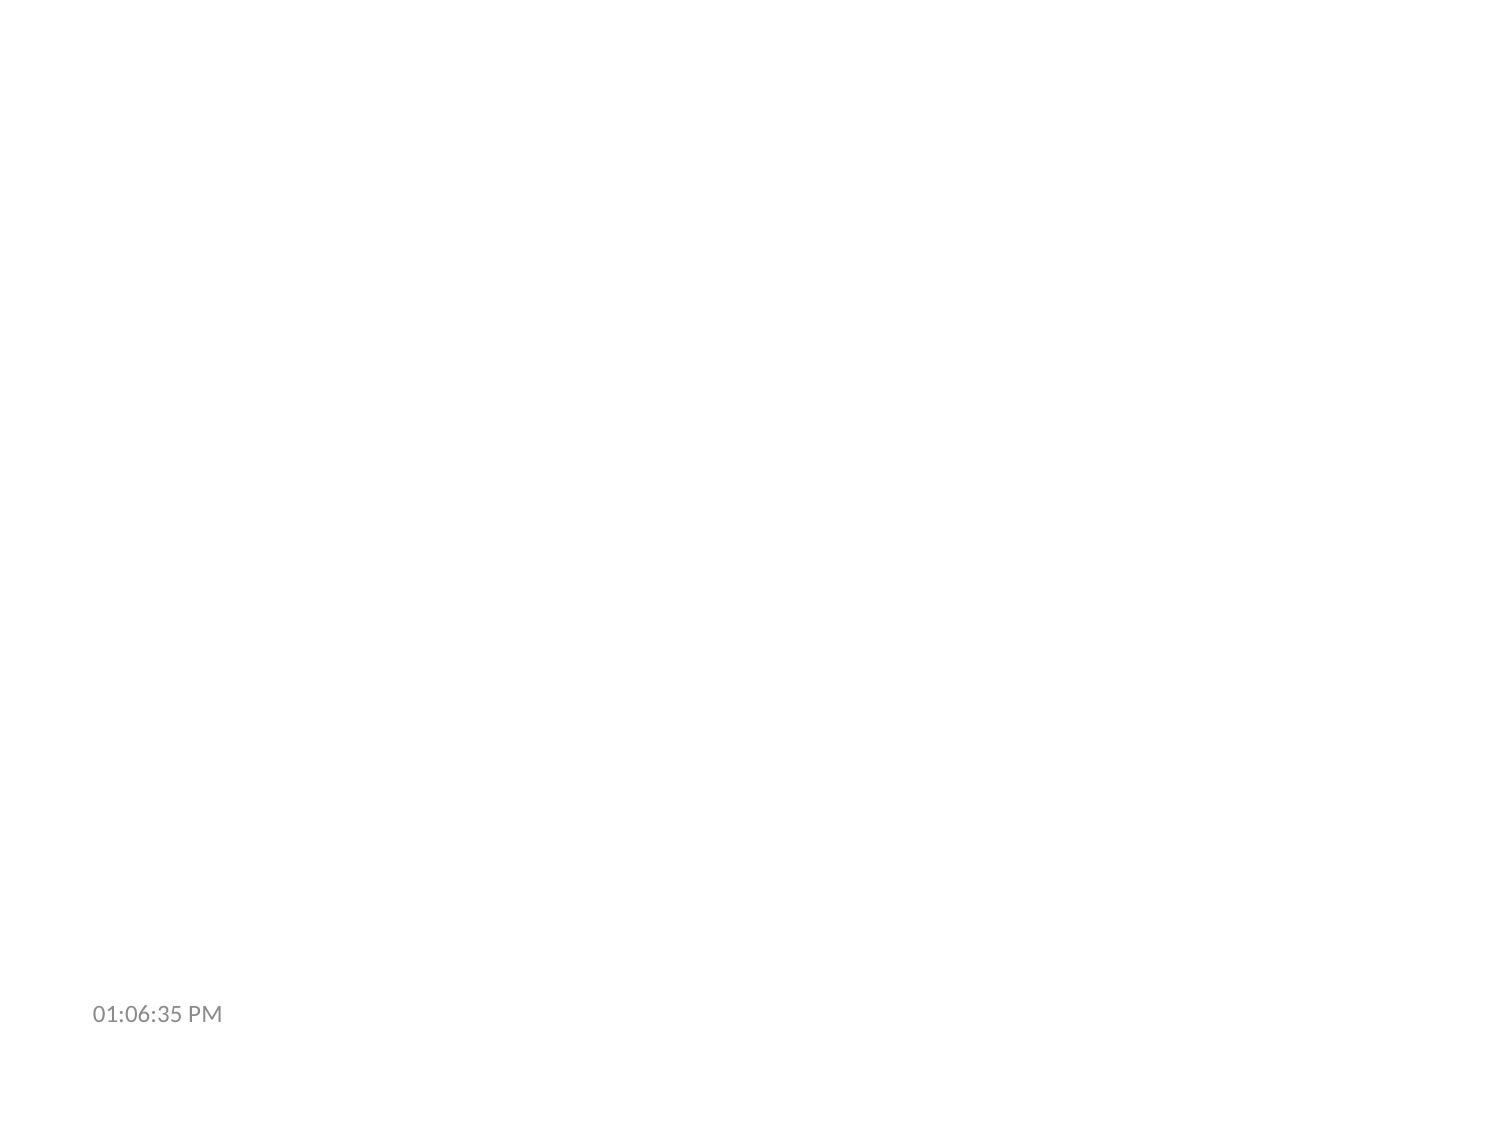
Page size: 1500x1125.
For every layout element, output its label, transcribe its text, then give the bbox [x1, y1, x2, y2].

text_box 3:35:09 PM [77, 982, 428, 1043]
